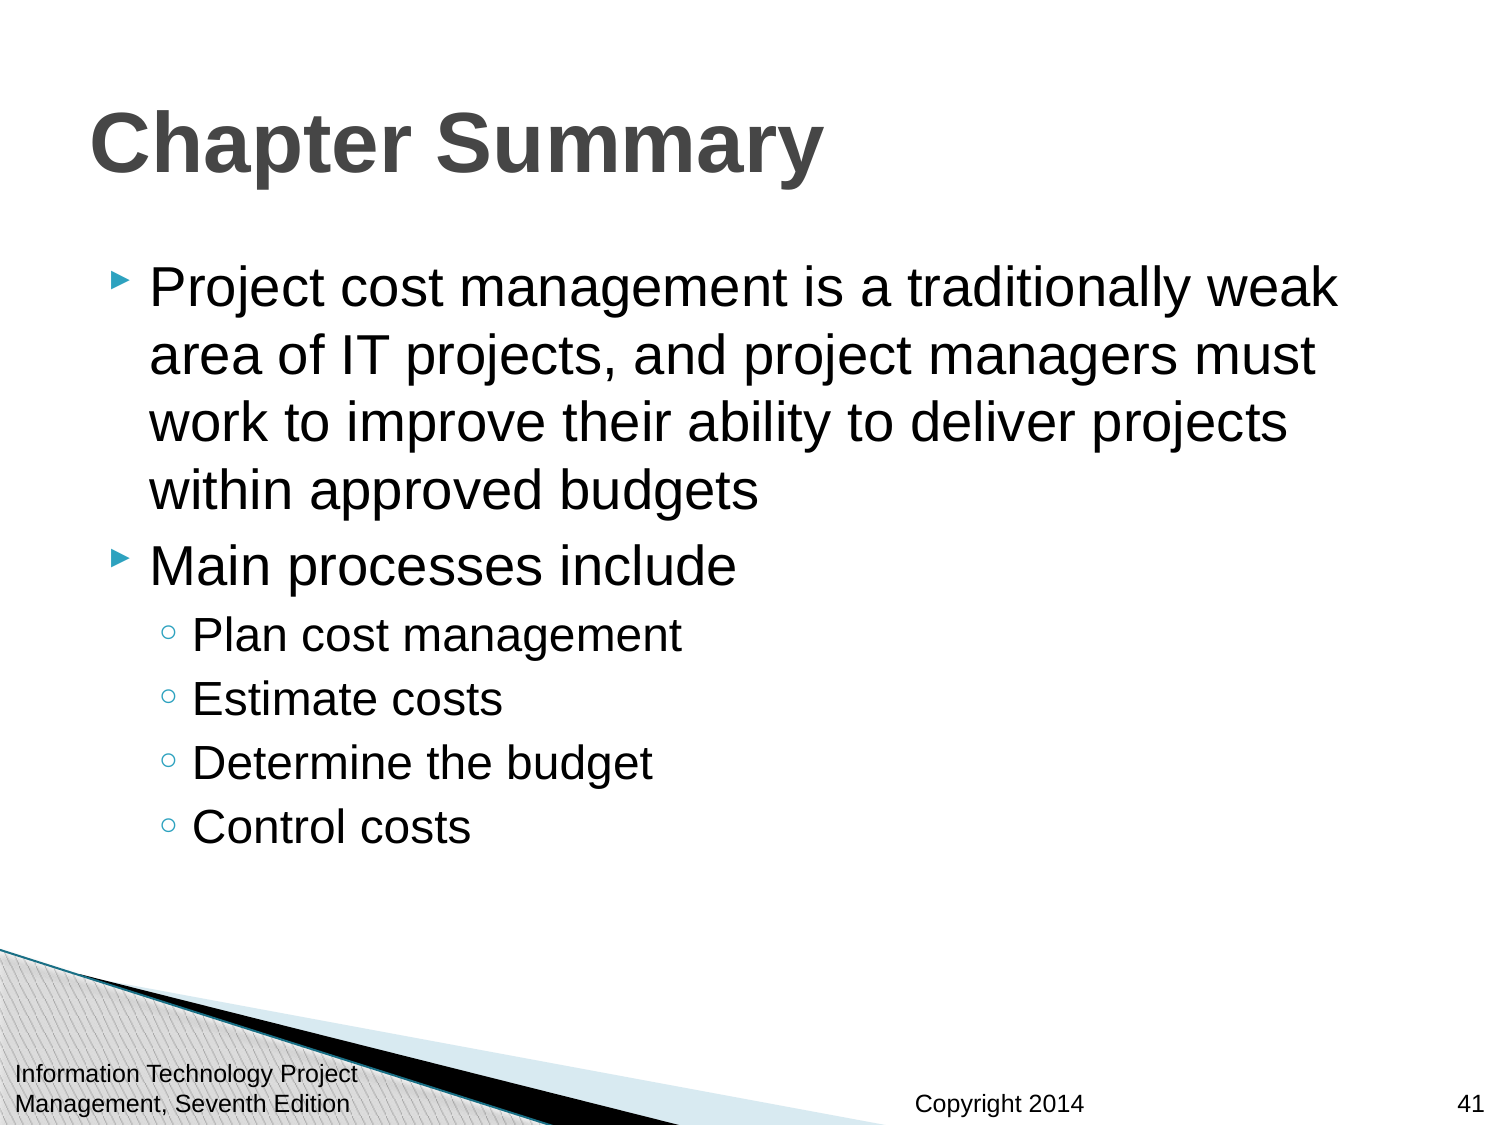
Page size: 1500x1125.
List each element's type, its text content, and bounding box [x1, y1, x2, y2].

footer Information Technology Project Management, Seventh Edition [0, 1065, 425, 1125]
title Chapter Summary [75, 45, 1425, 233]
list Project cost management is a traditionally weak area of IT projects, and project managers must work to improve their ability to deliver projects within approved budgets Main processes include Plan cost management Estimate costs Determine the budget Control costs [74, 242, 1426, 986]
slide_number 41 [1408, 1065, 1500, 1125]
